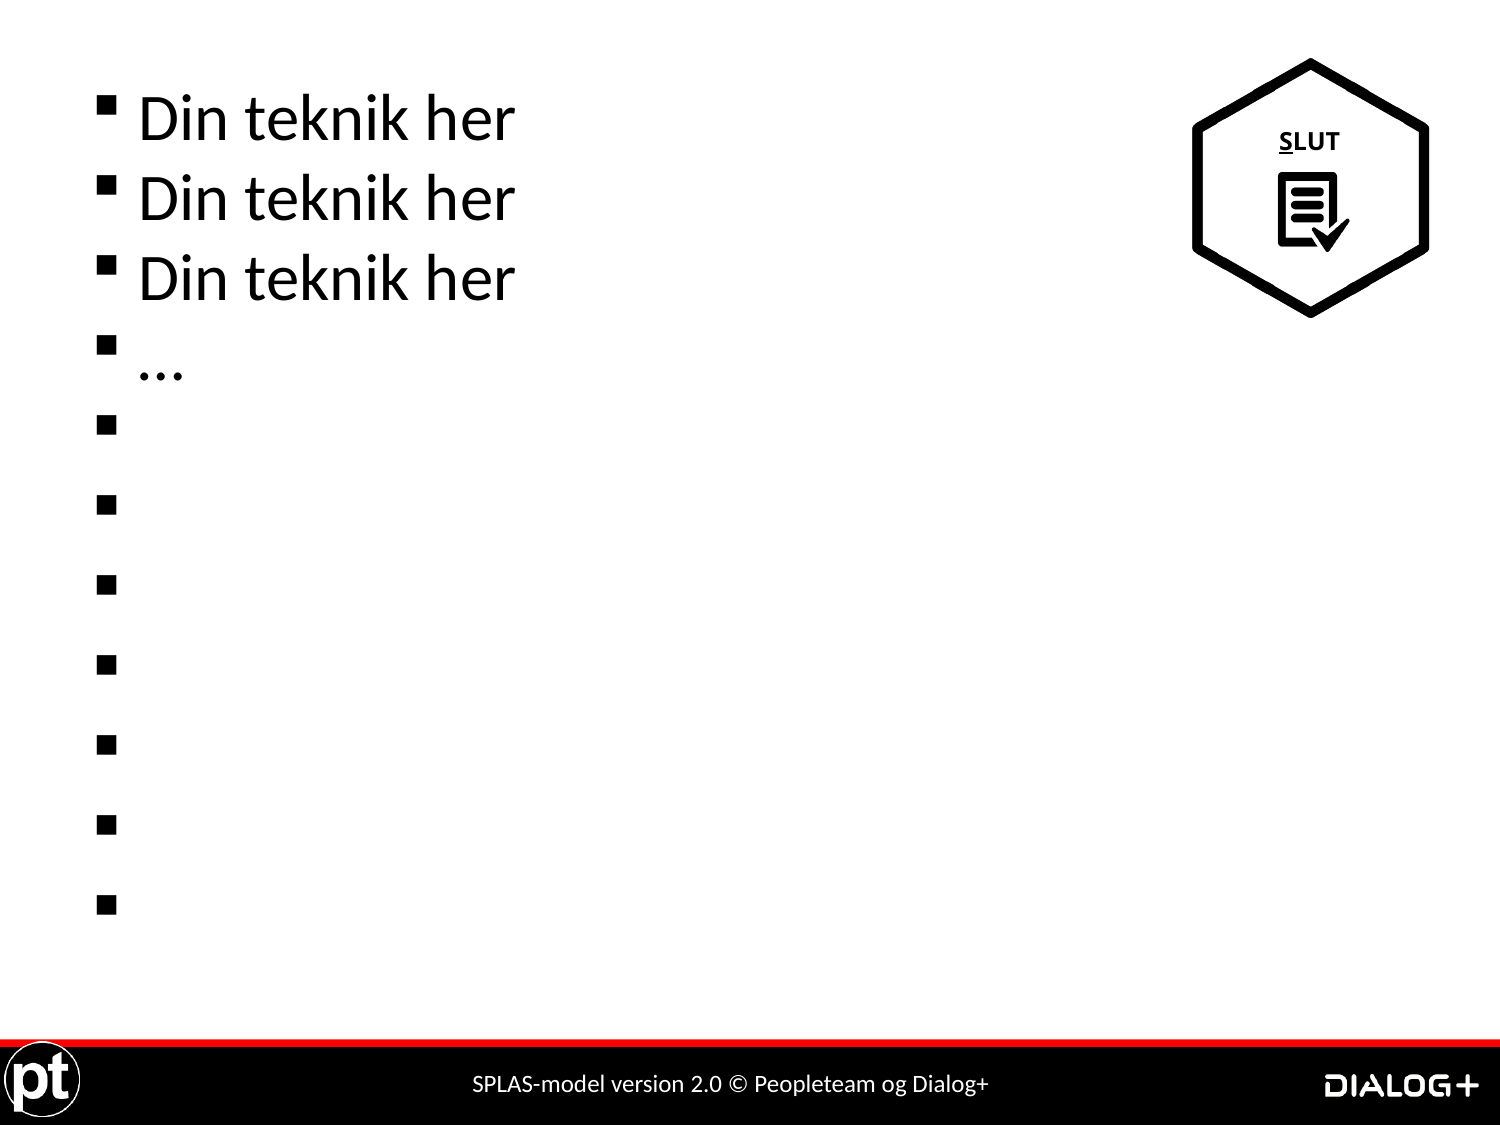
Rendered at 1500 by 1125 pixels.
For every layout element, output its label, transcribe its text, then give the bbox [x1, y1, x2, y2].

picture [1303, 1052, 1500, 1118]
picture [4, 1041, 80, 1117]
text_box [1180, 58, 1440, 318]
text_box Din teknik her Din teknik her Din teknik her … [76, 66, 1235, 961]
